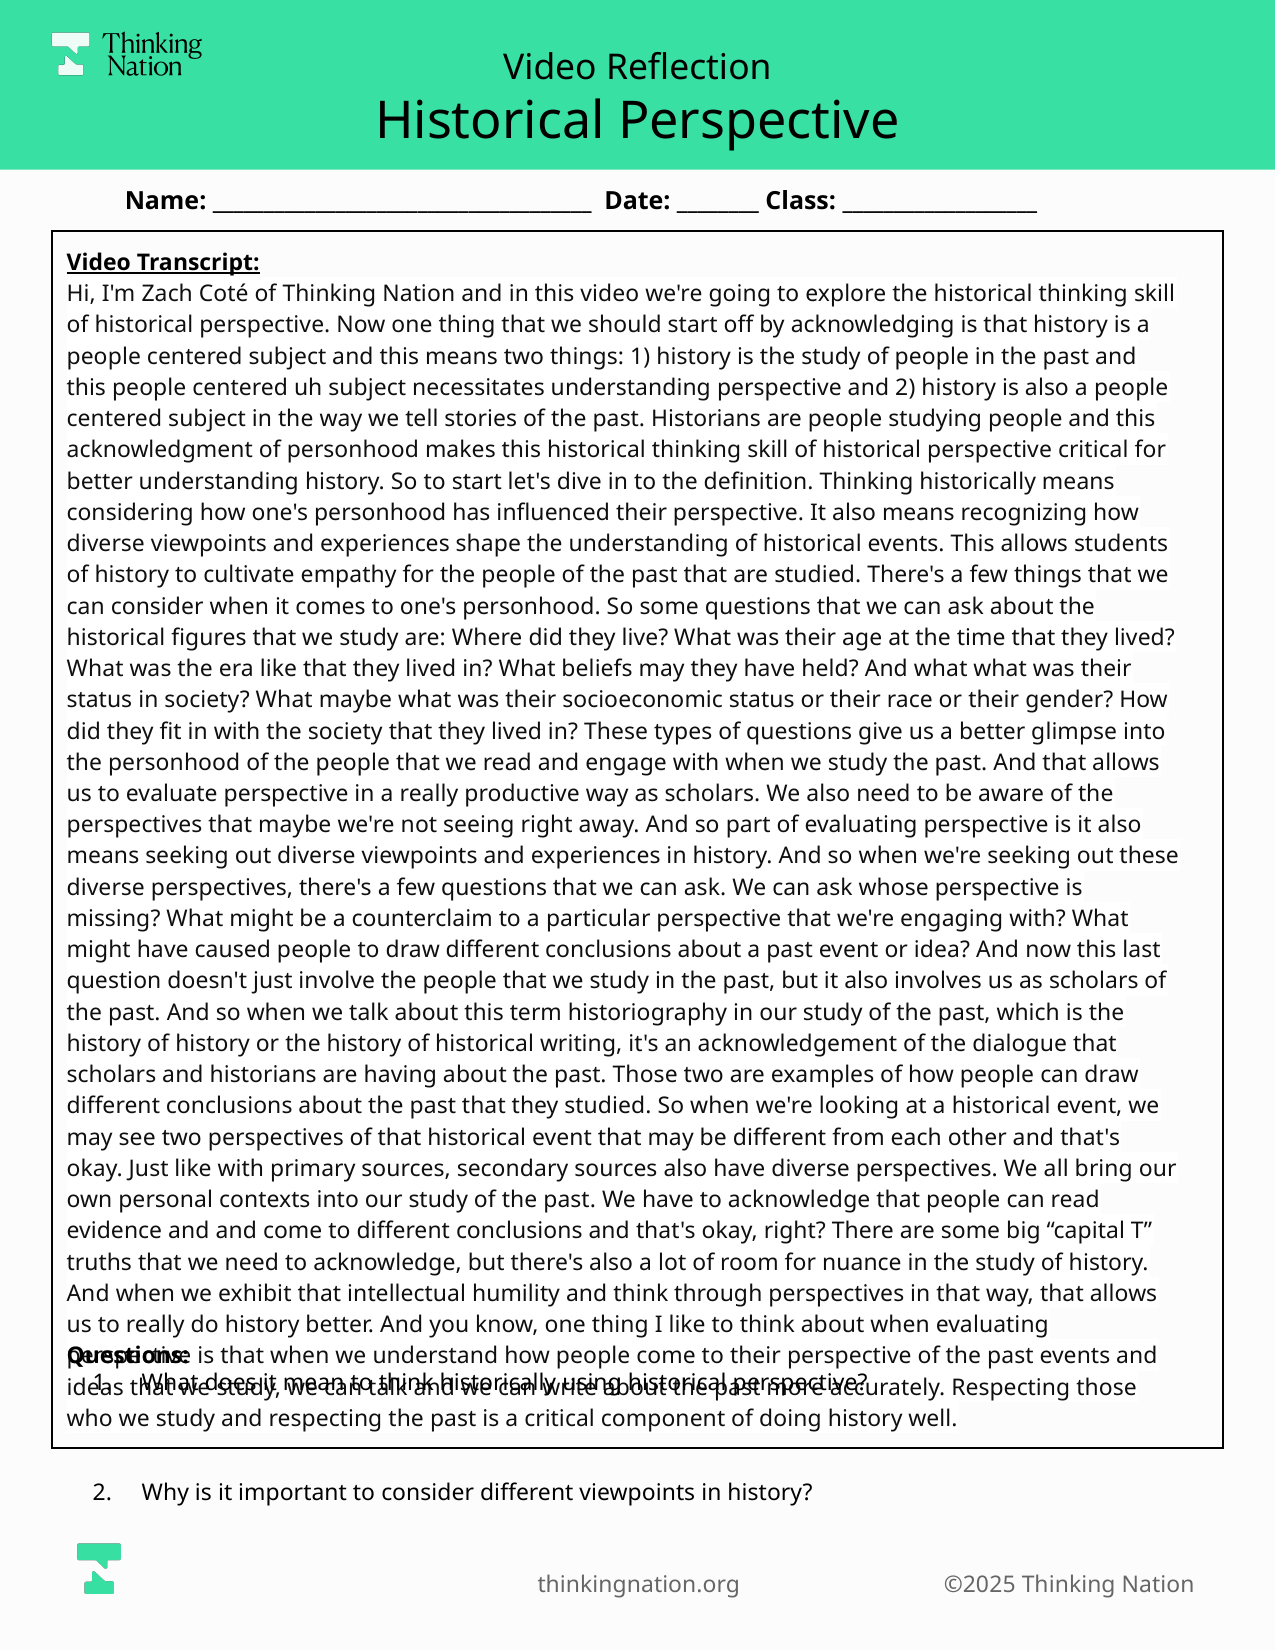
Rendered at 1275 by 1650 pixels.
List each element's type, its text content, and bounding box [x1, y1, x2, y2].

text_box thinkingnation.org [488, 1575, 790, 1605]
text_box ©2025 Thinking Nation [909, 1575, 1211, 1605]
text_box Questions: What does it mean to think historically using historical perspective? Why is it important to consider different viewpoints in history? [51, 1325, 1224, 1575]
text_box Name: _____________________________________ Date: ________ Class: ___________________ [109, 169, 1165, 230]
picture [63, 1533, 134, 1604]
table_header Video Transcript: Hi, I'm Zach Coté of Thinking Nation and in this video we're going to explore the historical thinking skill of historical perspective. Now one thing that we should start off by acknowledging is that history is a people centered subject and this means two things: 1) history is the study of people in the past and this people centered uh subject necessitates understanding perspective and 2) history is also a people centered subject in the way we tell stories of the past. Historians are people studying people and this acknowledgment of personhood makes this historical thinking skill of historical perspective critical for better understanding history. So to start let's dive in to the definition. Thinking historically means considering how one's personhood has influenced their perspective. It also means recognizing how diverse viewpoints and experiences shape the understanding of historical events. This allows students of history to cultivate empathy for the people of the past that are studied. There's a few things that we can consider when it comes to one's personhood. So some questions that we can ask about the historical figures that we study are: Where did they live? What was their age at the time that they lived? What was the era like that they lived in? What beliefs may they have held? And what what was their status in society? What maybe what was their socioeconomic status or their race or their gender? How did they fit in with the society that they lived in? These types of questions give us a better glimpse into the personhood of the people that we read and engage with when we study the past. And that allows us to evaluate perspective in a really productive way as scholars. We also need to be aware of the perspectives that maybe we're not seeing right away. And so part of evaluating perspective is it also means seeking out diverse viewpoints and experiences in history. And so when we're seeking out these diverse perspectives, there's a few questions that we can ask. We can ask whose perspective is missing? What might be a counterclaim to a particular perspective that we're engaging with? What might have caused people to draw different conclusions about a past event or idea? And now this last question doesn't just involve the people that we study in the past, but it also involves us as scholars of the past. And so when we talk about this term historiography in our study of the past, which is the history of history or the history of historical writing, it's an acknowledgement of the dialogue that scholars and historians are having about the past. Those two are examples of how people can draw different conclusions about the past that they studied. So when we're looking at a historical event, we may see two perspectives of that historical event that may be different from each other and that's okay. Just like with primary sources, secondary sources also have diverse perspectives. We all bring our own personal contexts into our study of the past. We have to acknowledge that people can read evidence and and come to different conclusions and that's okay, right? There are some big “capital T” truths that we need to acknowledge, but there's also a lot of room for nuance in the study of history. And when we exhibit that intellectual humility and think through perspectives in that way, that allows us to really do history better. And you know, one thing I like to think about when evaluating perspective is that when we understand how people come to their perspective of the past events and ideas that we study, we can talk and we can write about the past more accurately. Respecting those who we study and respecting the past is a critical component of doing history well. [53, 232, 1222, 1325]
text_box Video Reflection Historical Perspective [0, 0, 1275, 170]
picture [35, 17, 207, 90]
